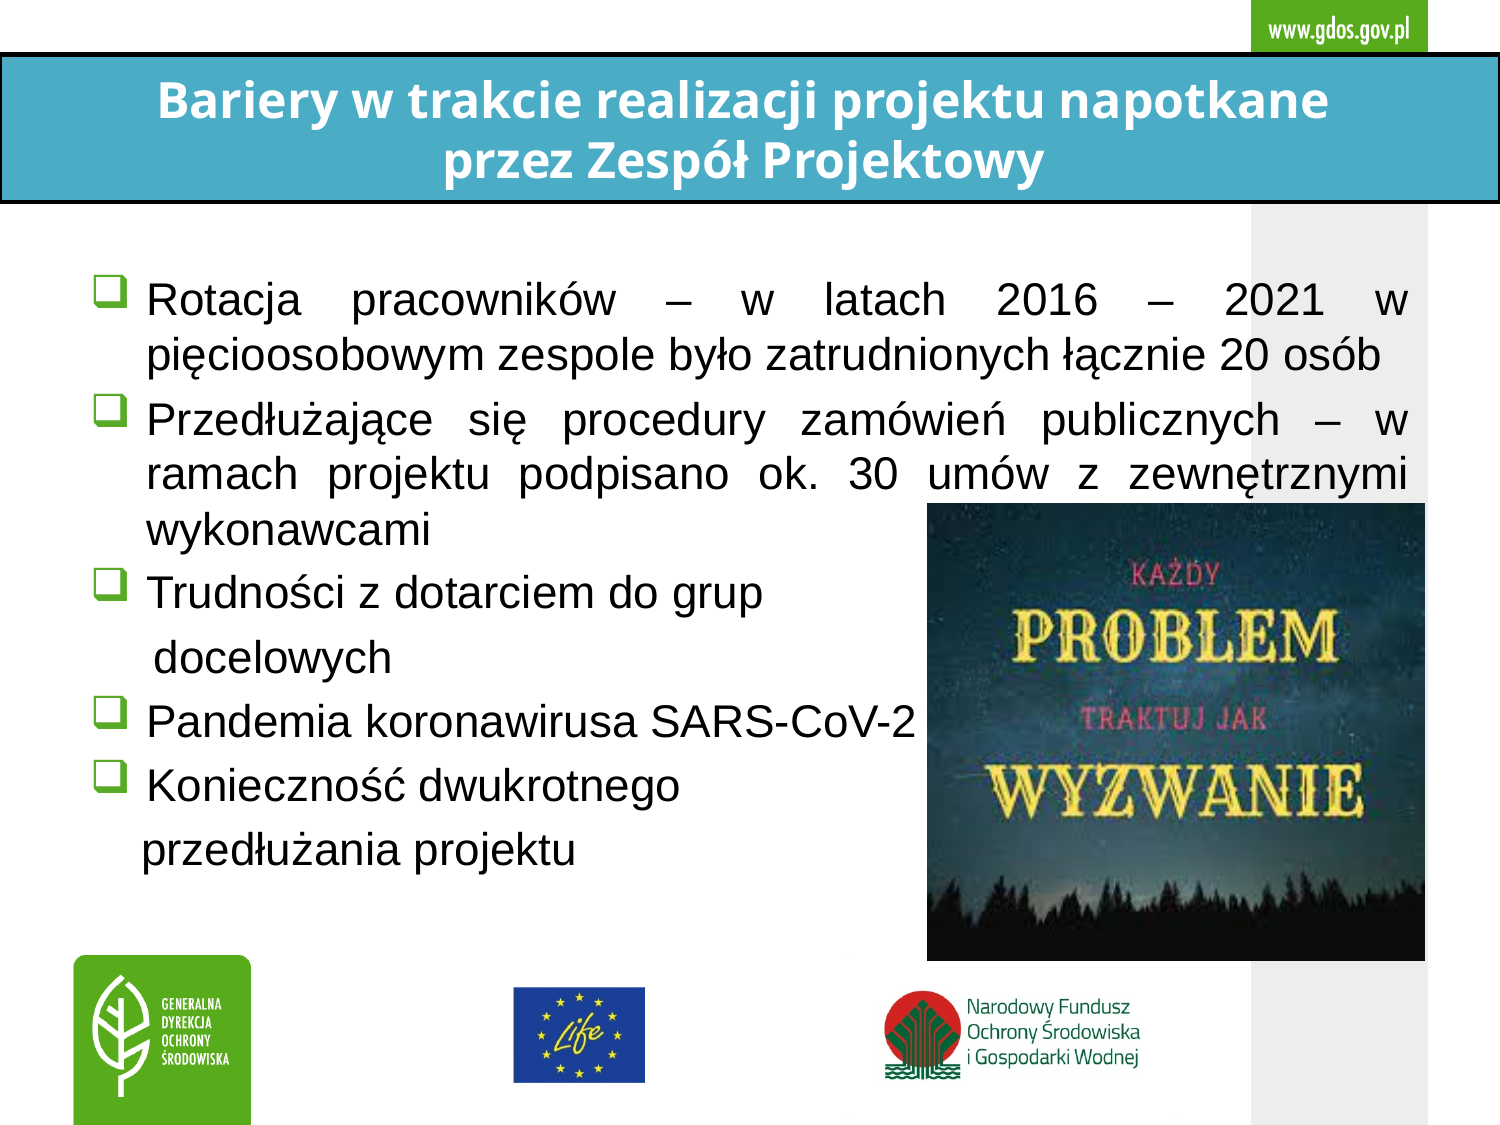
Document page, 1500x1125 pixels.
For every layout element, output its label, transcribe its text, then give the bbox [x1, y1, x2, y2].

picture [0, 204, 1500, 1125]
text_box Bariery w trakcie realizacji projektu napotkane przez Zespół Projektowy [0, 52, 1500, 204]
list Rotacja pracowników – w latach 2016 – 2021 w pięcioosobowym zespole było zatrudnionych łącznie 20 osób Przedłużające się procedury zamówień publicznych – w ramach projektu podpisano ok. 30 umów z zewnętrznymi wykonawcami Trudności z dotarciem do grup docelowych Pandemia koronawirusa SARS-CoV-2 Konieczność dwukrotnego przedłużania projektu [75, 262, 1425, 1005]
picture [0, 0, 1500, 52]
